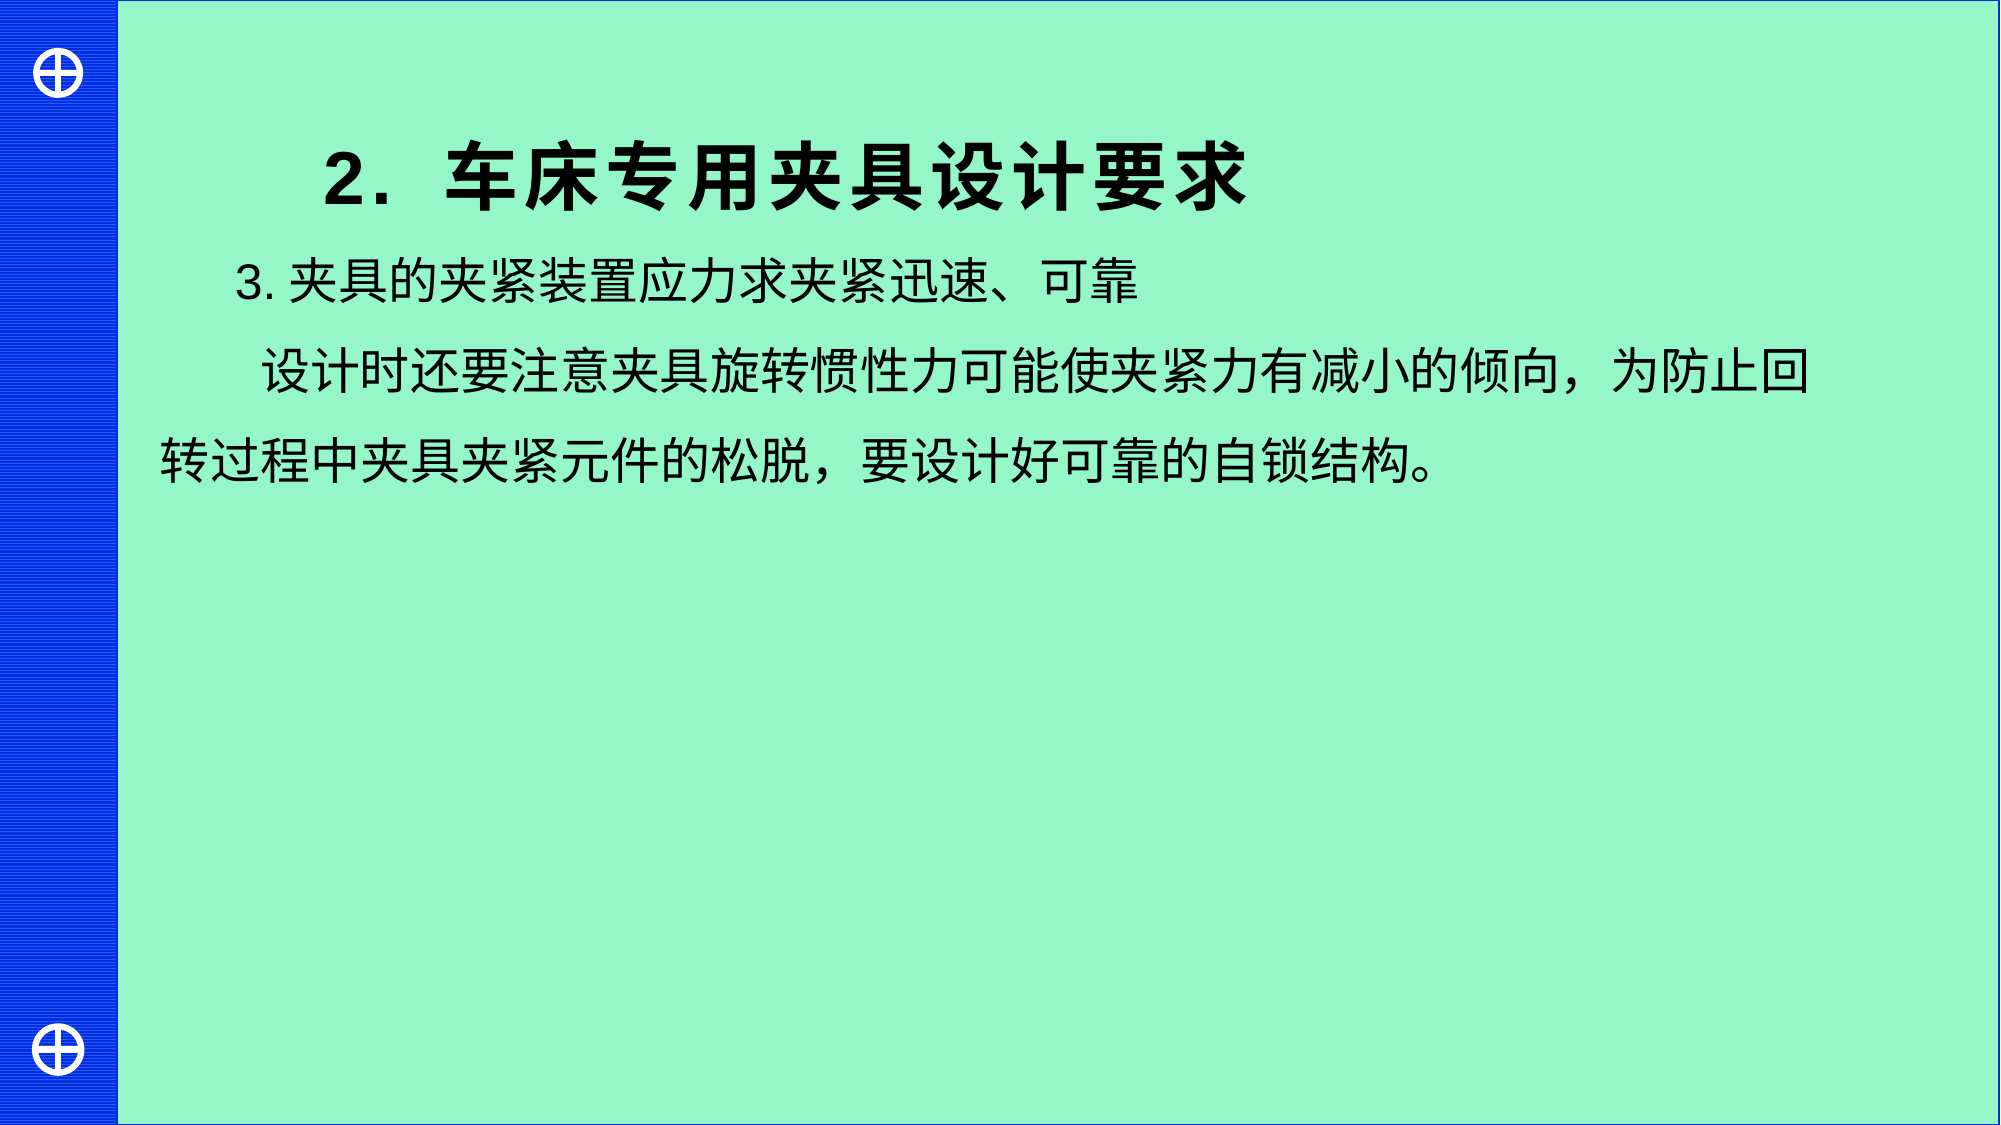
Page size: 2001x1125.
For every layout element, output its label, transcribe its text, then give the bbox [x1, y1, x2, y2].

text_box 2. 车床专用夹具设计要求 [173, 106, 1462, 212]
text_box 3.夹具的夹紧装置应力求夹紧迅速、可靠 设计时还要注意夹具旋转惯性力可能使夹紧力有减小的倾向，为防止回转过程中夹具夹紧元件的松脱，要设计好可靠的自锁结构。 [145, 212, 1853, 588]
